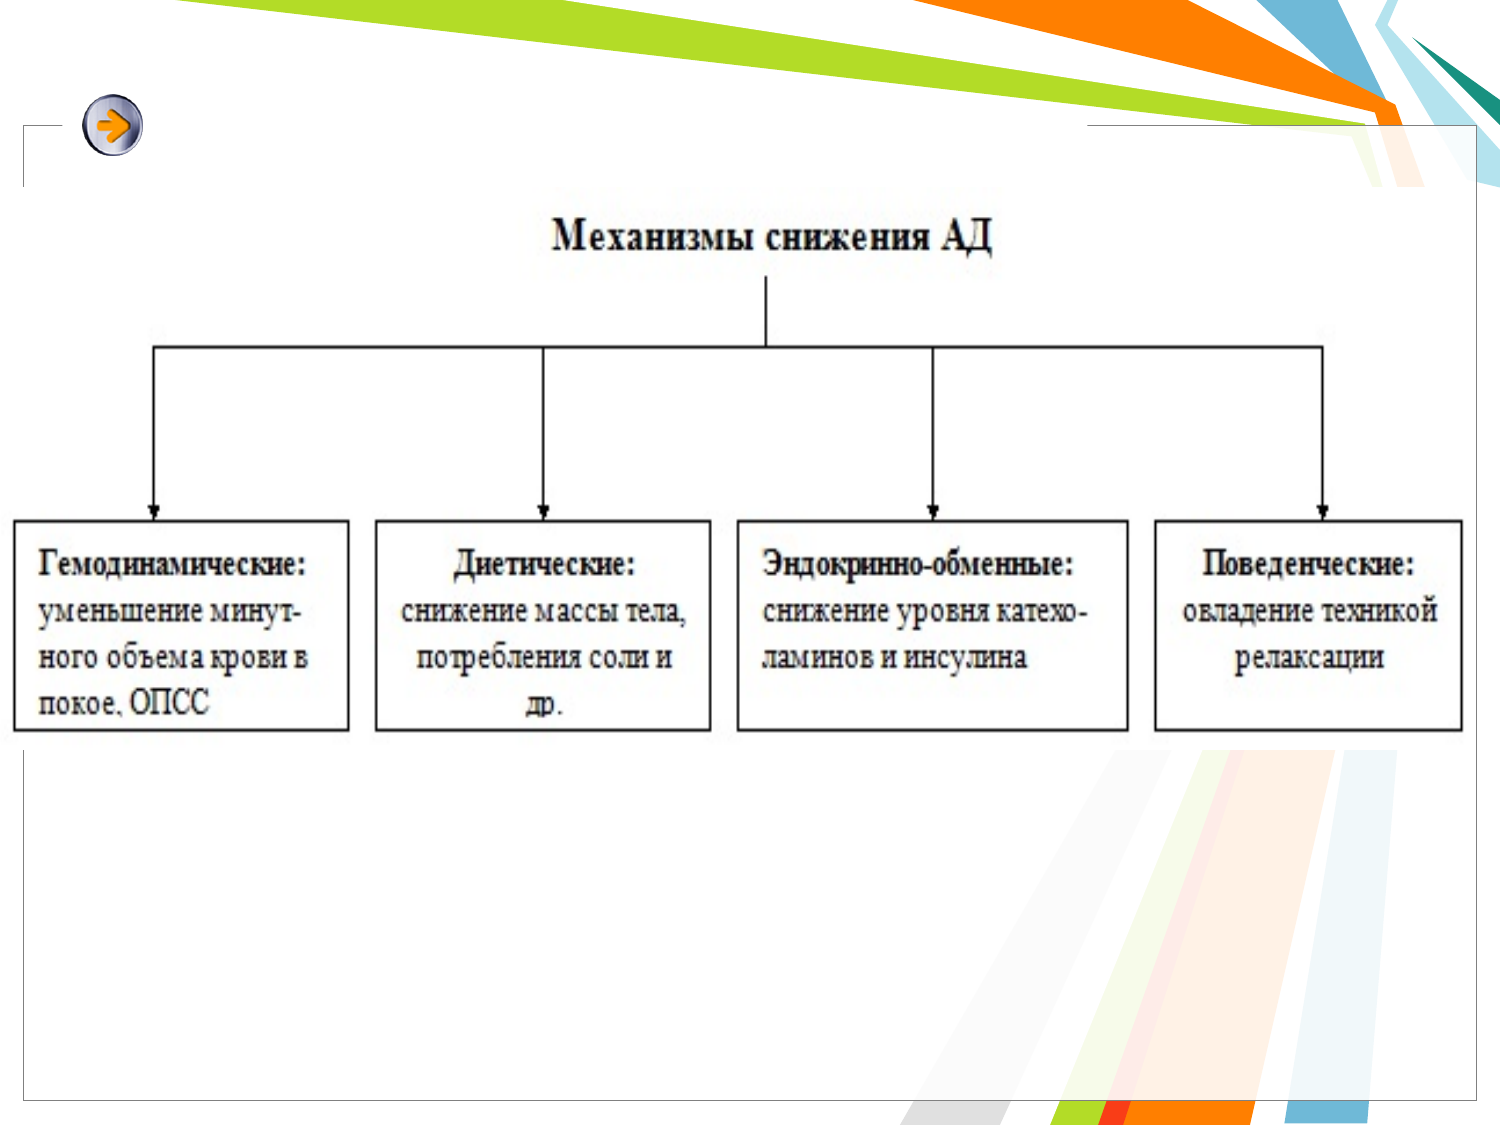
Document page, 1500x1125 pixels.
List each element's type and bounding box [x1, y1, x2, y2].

list [0, 187, 1476, 751]
picture [82, 94, 143, 156]
